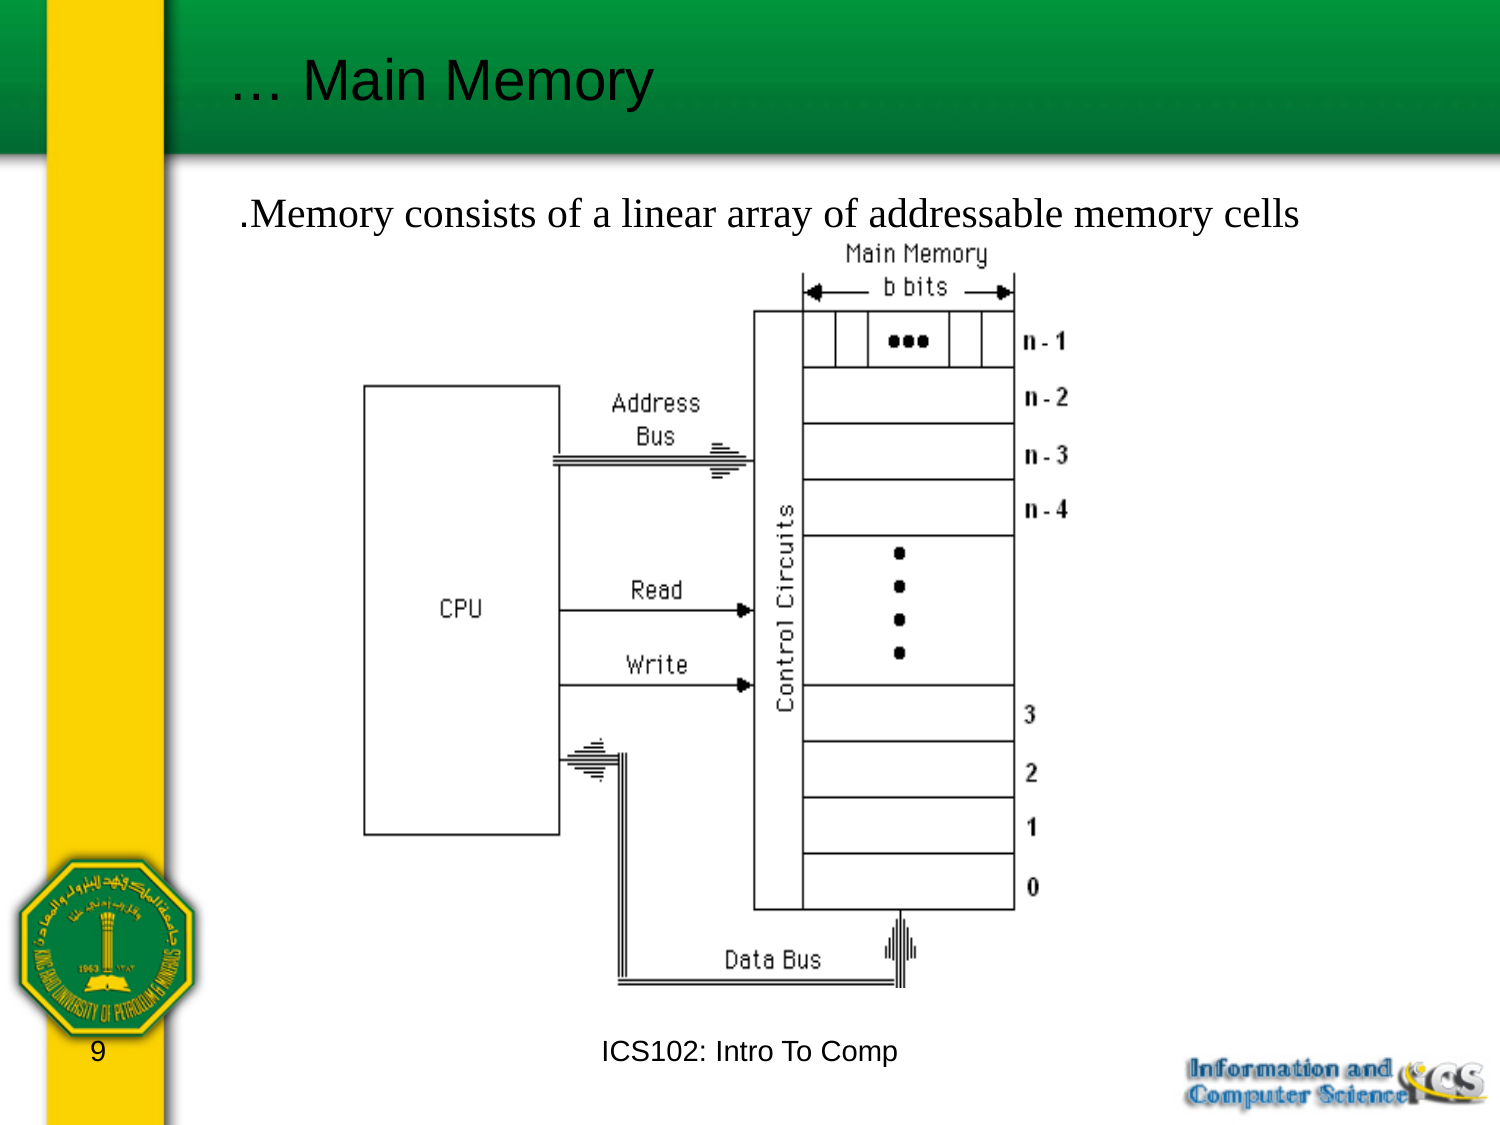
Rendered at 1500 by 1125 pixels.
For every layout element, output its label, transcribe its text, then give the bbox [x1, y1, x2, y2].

slide_number 9 [74, 1024, 426, 1103]
text_box Memory consists of a linear array of addressable memory cells. [212, 174, 1475, 244]
picture [0, 0, 1500, 1125]
title Main Memory … [212, 24, 1013, 130]
footer ICS102: Intro To Comp [512, 1024, 988, 1103]
